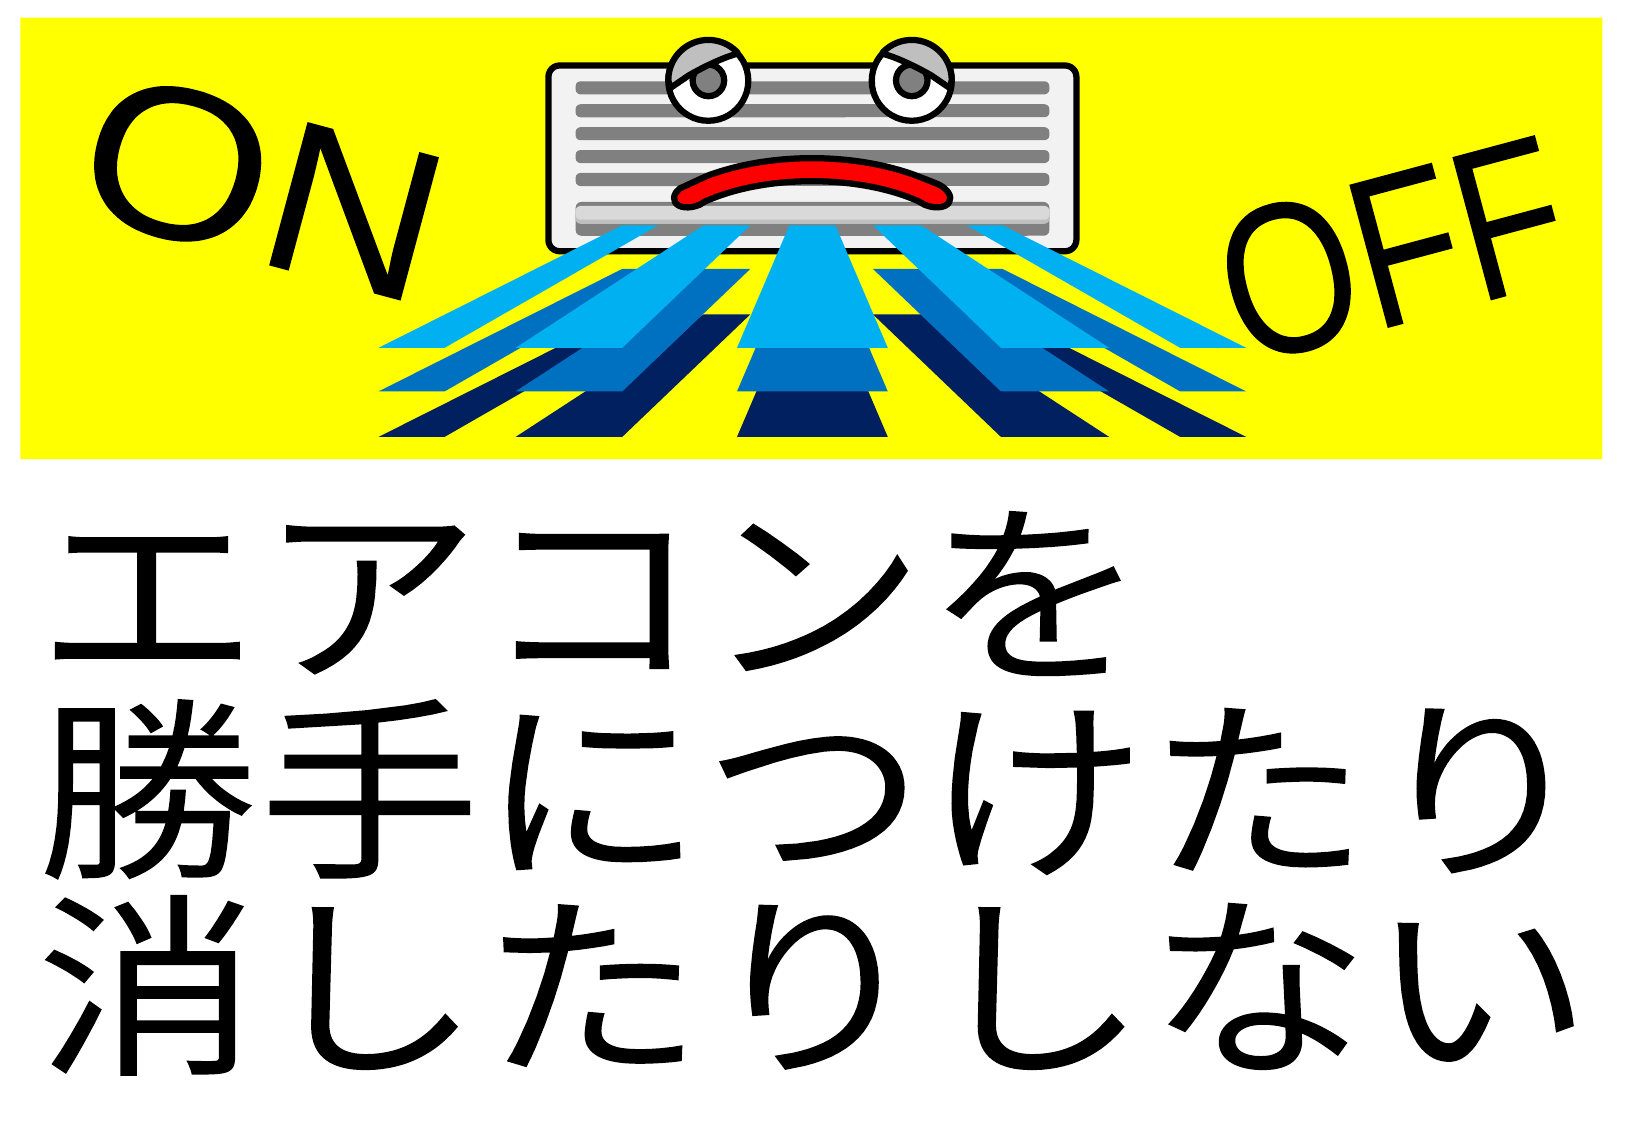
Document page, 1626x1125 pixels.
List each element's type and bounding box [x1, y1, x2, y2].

text_box [378, 39, 1247, 438]
text_box [18, 16, 1604, 461]
